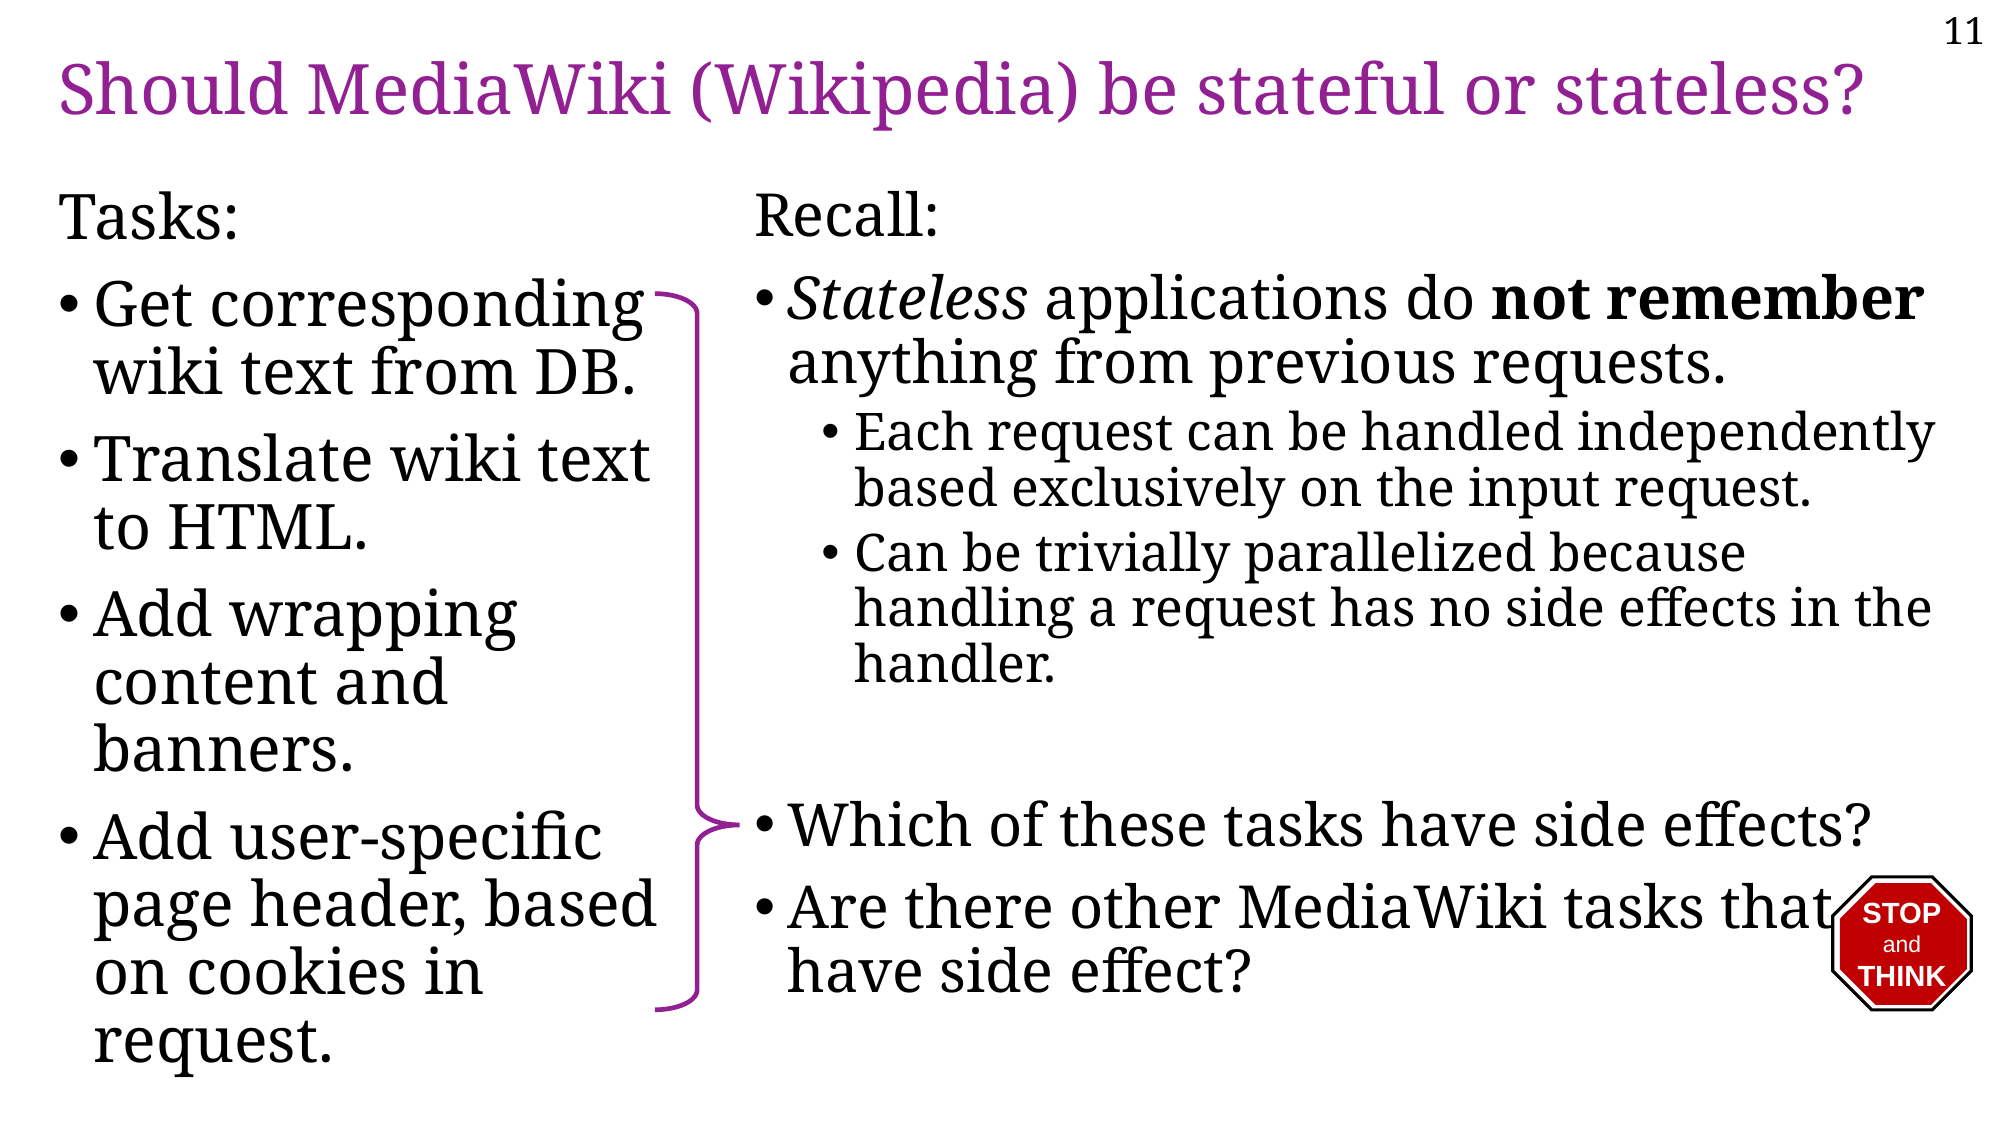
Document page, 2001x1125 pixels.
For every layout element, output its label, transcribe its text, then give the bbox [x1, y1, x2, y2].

text_box 11 [1901, 0, 2000, 60]
text_box [654, 293, 740, 1011]
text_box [1832, 876, 1972, 1010]
list Recall: Stateless applications do not remember anything from previous requests. Each request can be handled independently based exclusively on the input request. Can be trivially parallelized because handling a request has no side effects in the handler. Which of these tasks have side effects? Are there other MediaWiki tasks that have side effect? [739, 177, 1953, 1101]
list Tasks: Get corresponding wiki text from DB. Translate wiki text to HTML. Add wrapping content and banners. Add user-specific page header, based on cookies in request. [43, 177, 677, 1101]
title Should MediaWiki (Wikipedia) be stateful or stateless? [43, 25, 1953, 158]
